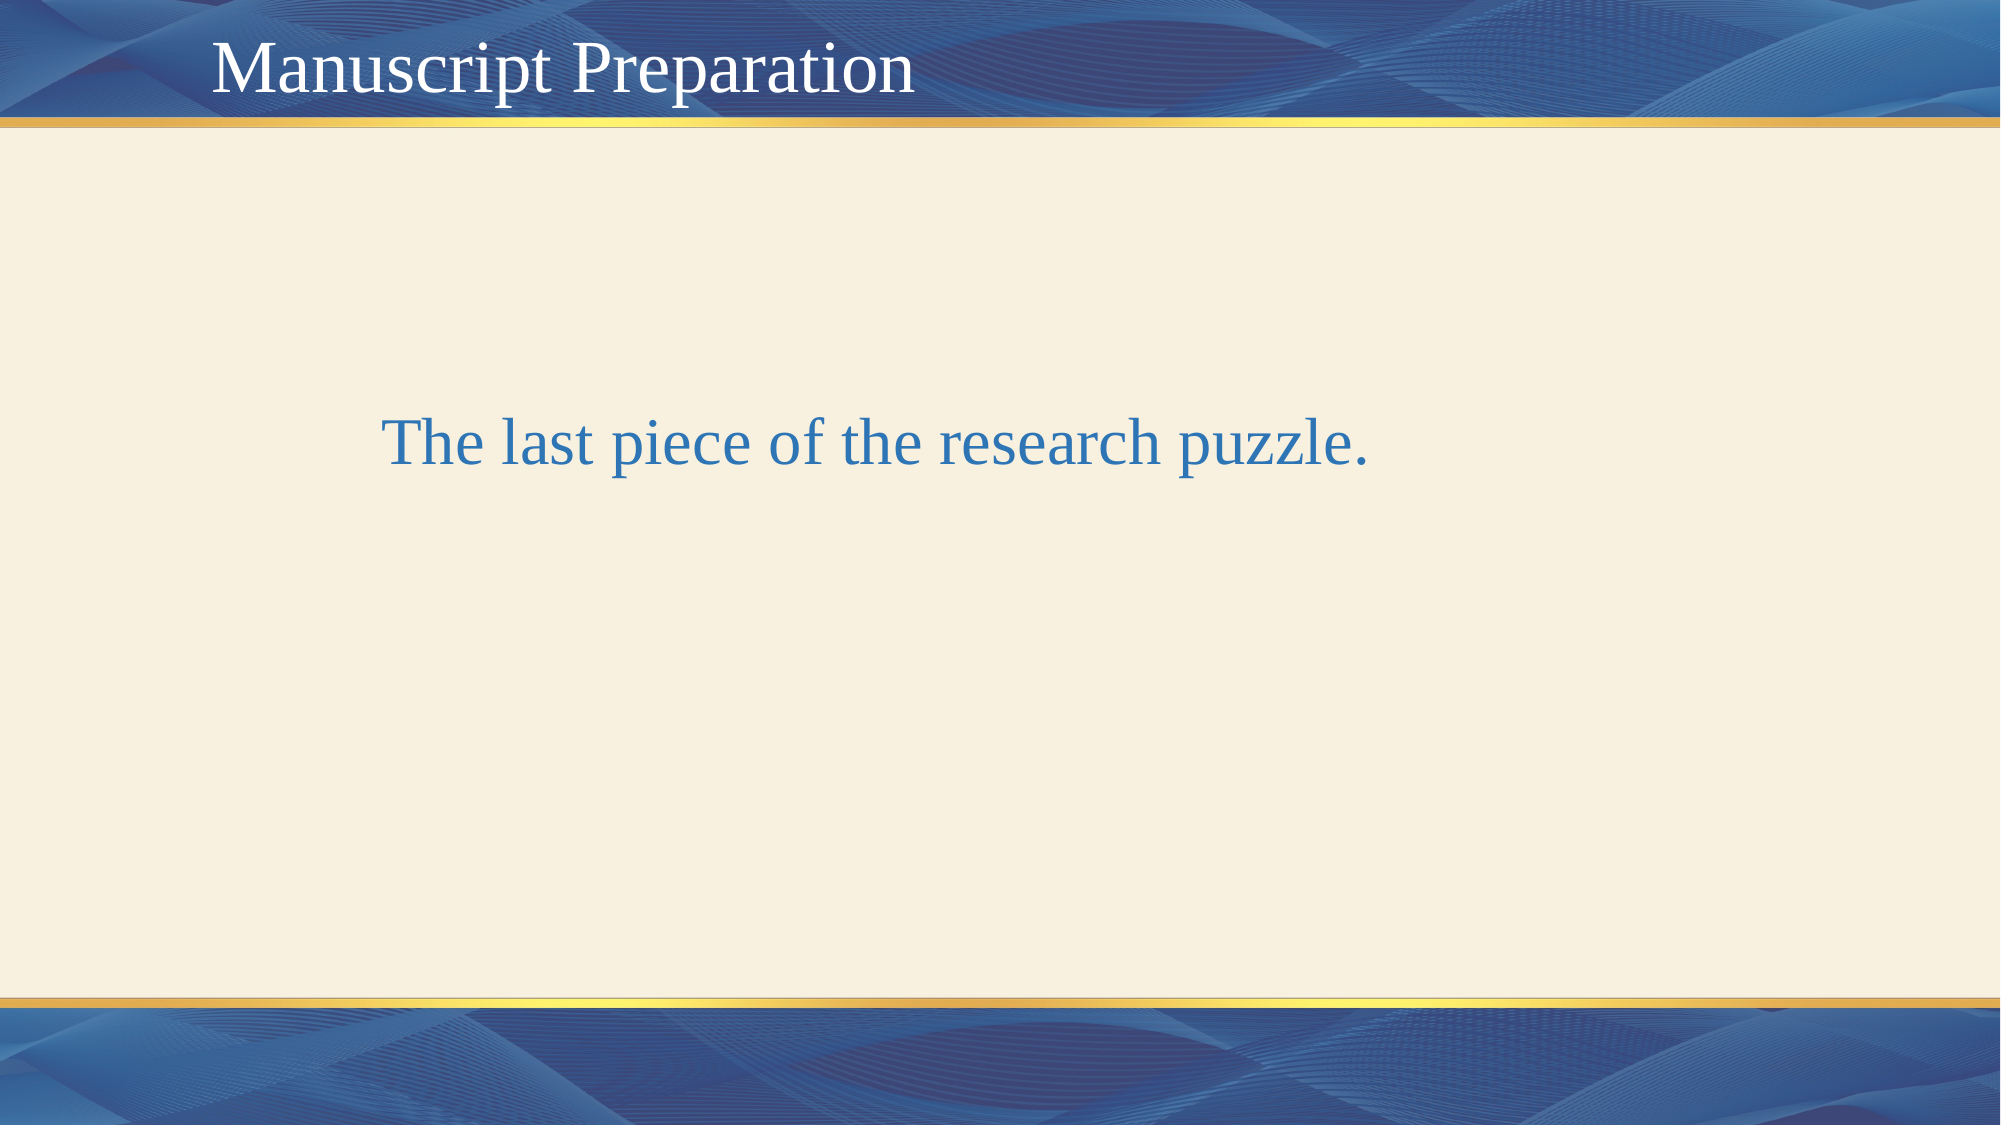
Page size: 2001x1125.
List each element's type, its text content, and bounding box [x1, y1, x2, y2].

picture [0, 0, 2001, 1125]
title Manuscript Preparation [196, 0, 1547, 138]
list The last piece of the research puzzle. [196, 405, 1547, 1125]
